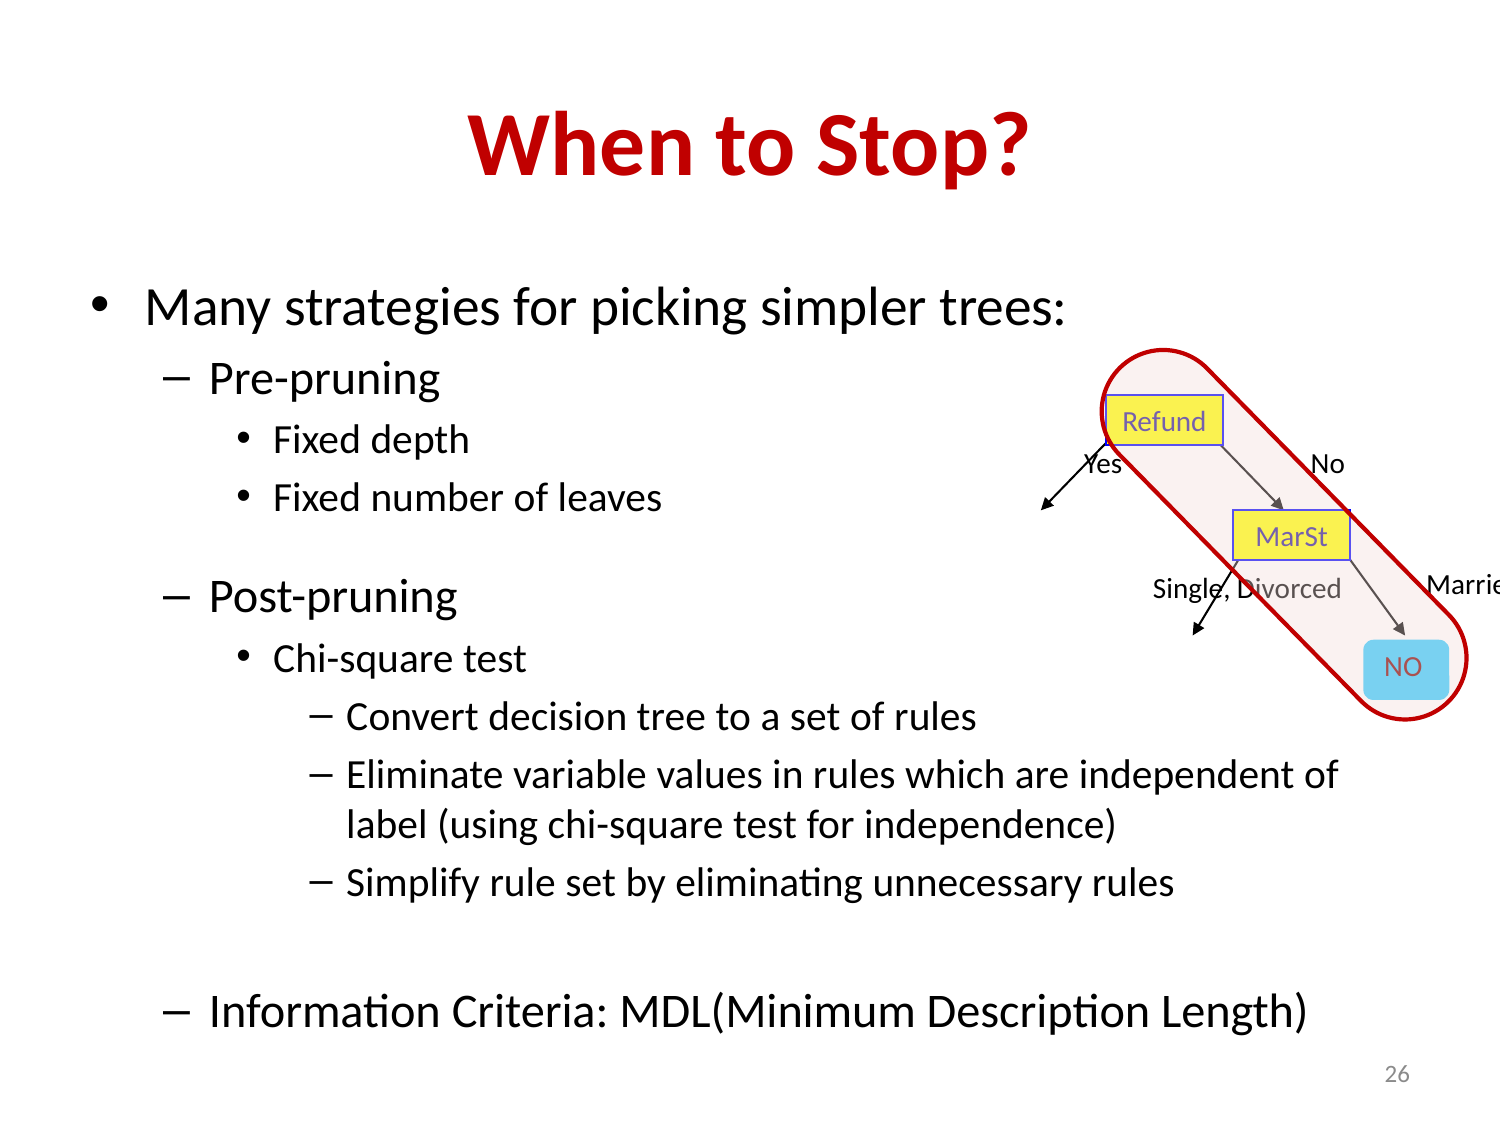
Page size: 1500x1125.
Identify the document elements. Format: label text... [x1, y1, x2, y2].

list Many strategies for picking simpler trees: Pre-pruning Fixed depth Fixed number of leaves Post-pruning Chi-square test Convert decision tree to a set of rules Eliminate variable values in rules which are independent of label (using chi-square test for independence) Simplify rule set by eliminating unnecessary rules Information Criteria: MDL(Minimum Description Length) [75, 262, 1425, 1050]
slide_number 26 [1074, 1042, 1425, 1103]
text_box [1367, 709, 1443, 722]
title When to Stop? [75, 45, 1425, 233]
text_box [1102, 347, 1235, 393]
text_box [1012, 395, 1489, 701]
